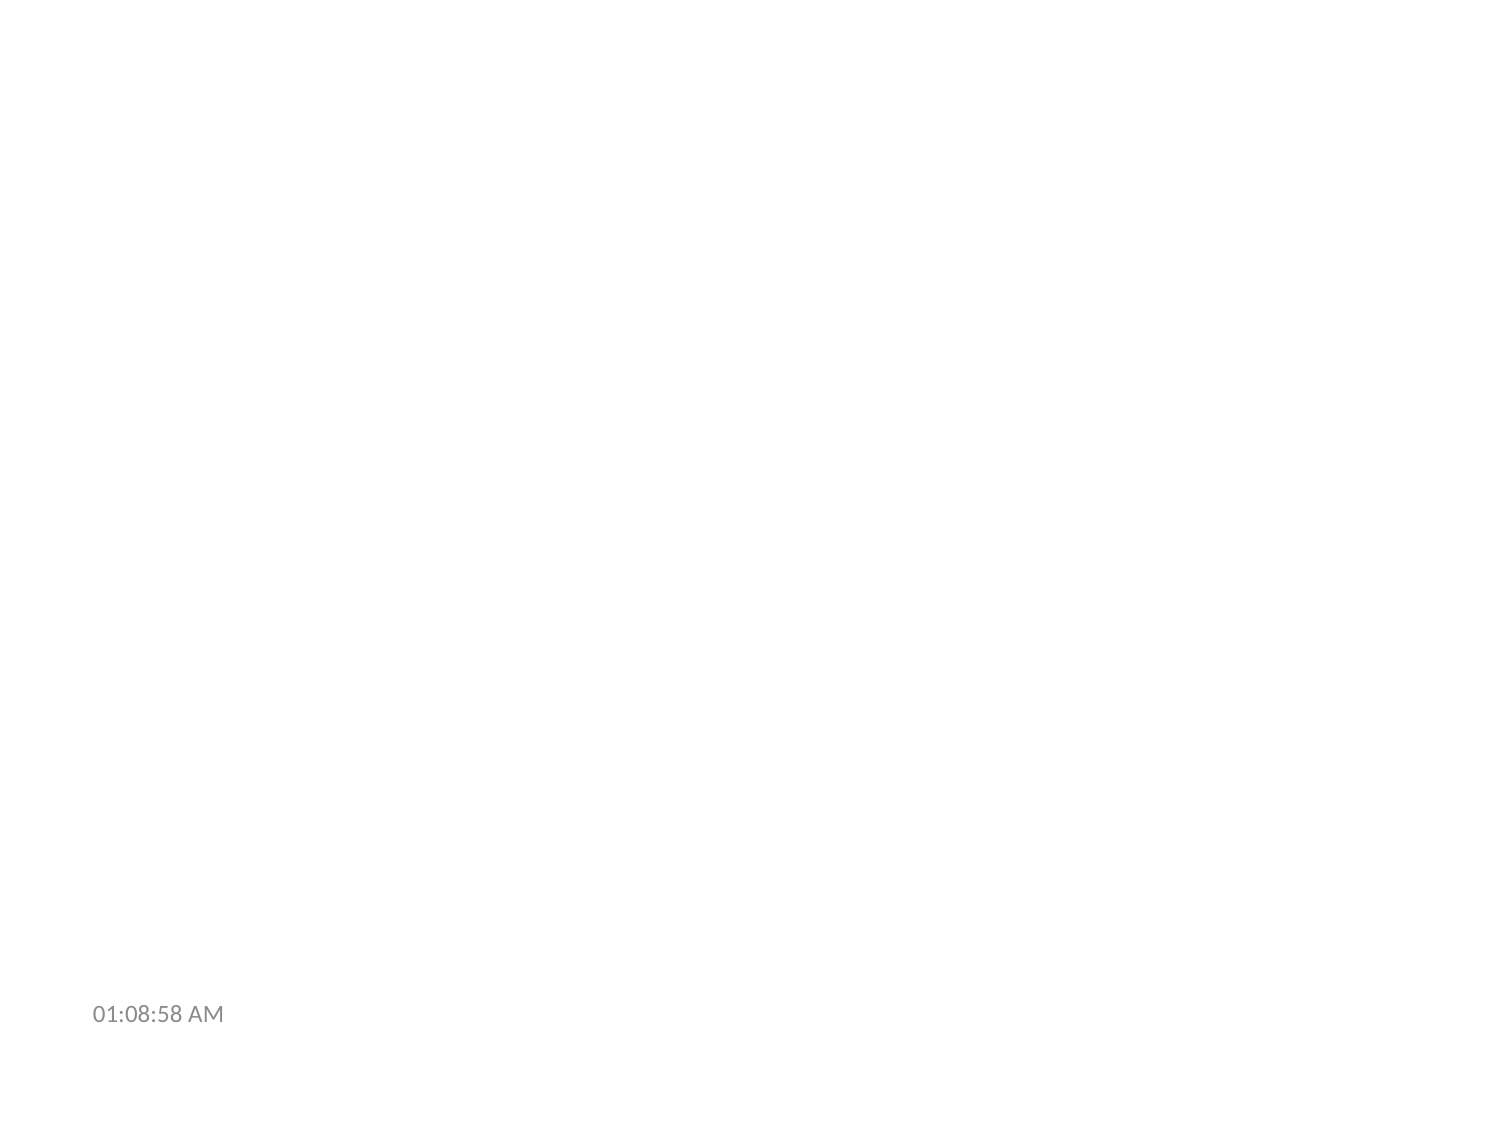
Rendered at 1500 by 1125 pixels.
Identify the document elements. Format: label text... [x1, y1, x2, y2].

text_box 3:35:09 PM [77, 982, 428, 1043]
